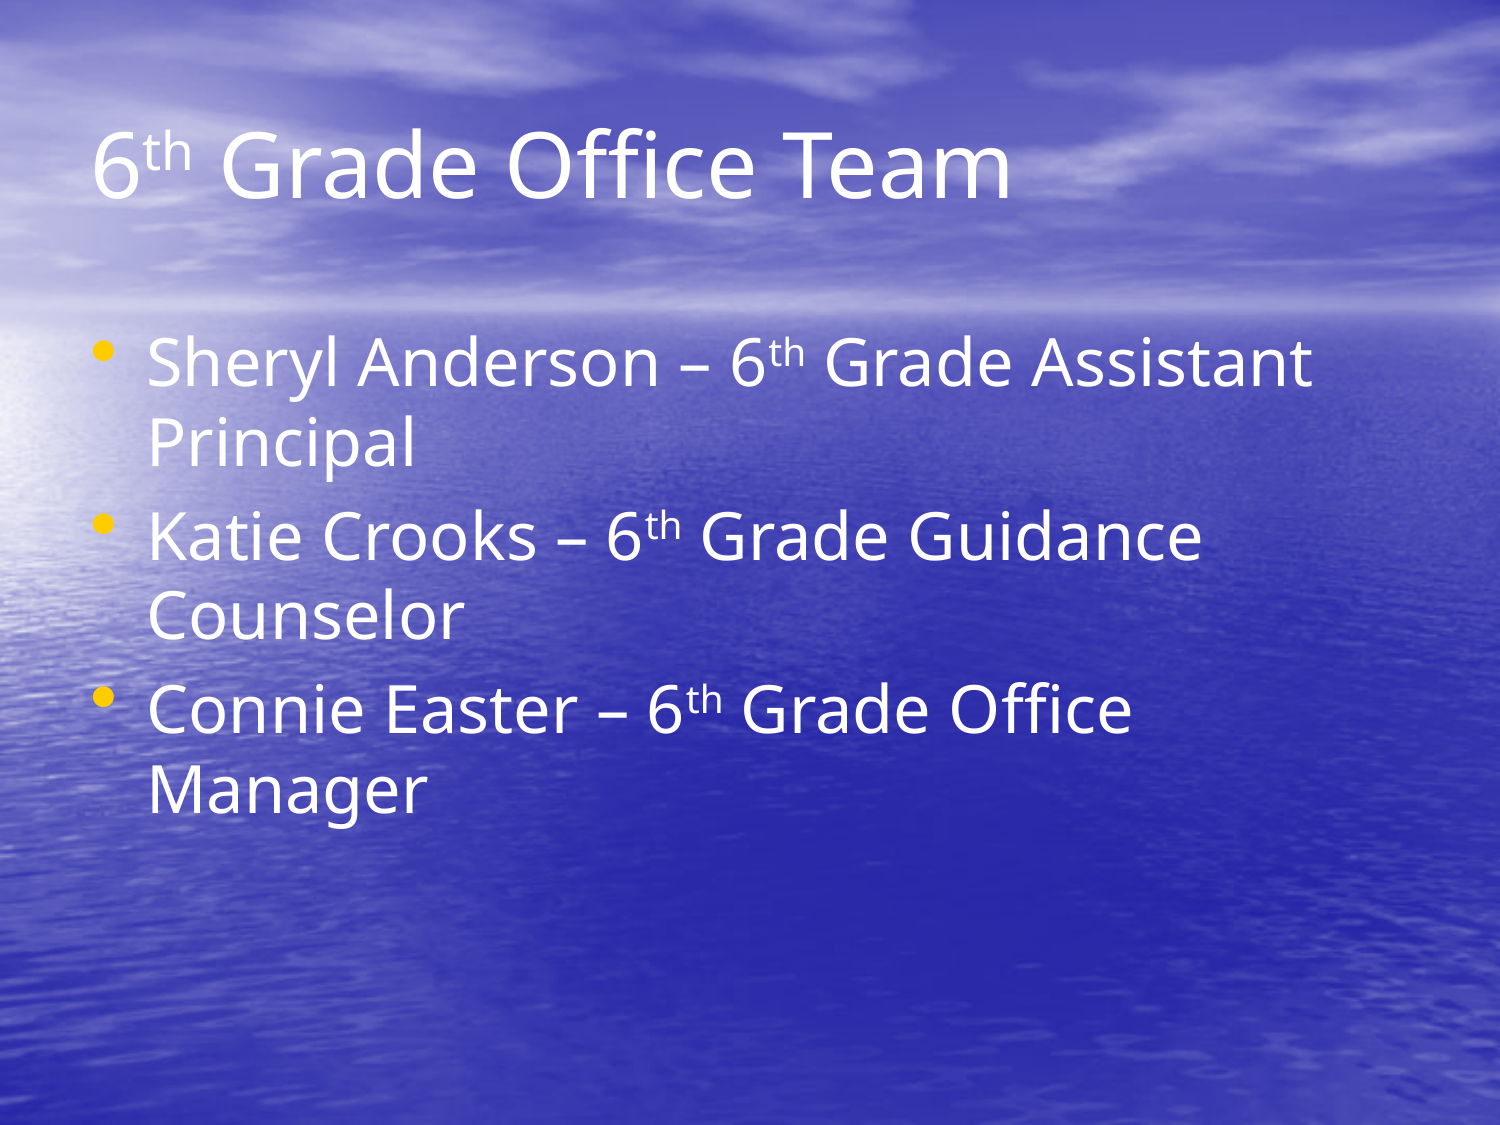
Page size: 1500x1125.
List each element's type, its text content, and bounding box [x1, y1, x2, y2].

title 6th Grade Office Team [74, 47, 1426, 276]
list Sheryl Anderson – 6th Grade Assistant Principal Katie Crooks – 6th Grade Guidance Counselor Connie Easter – 6th Grade Office Manager [74, 312, 1426, 988]
